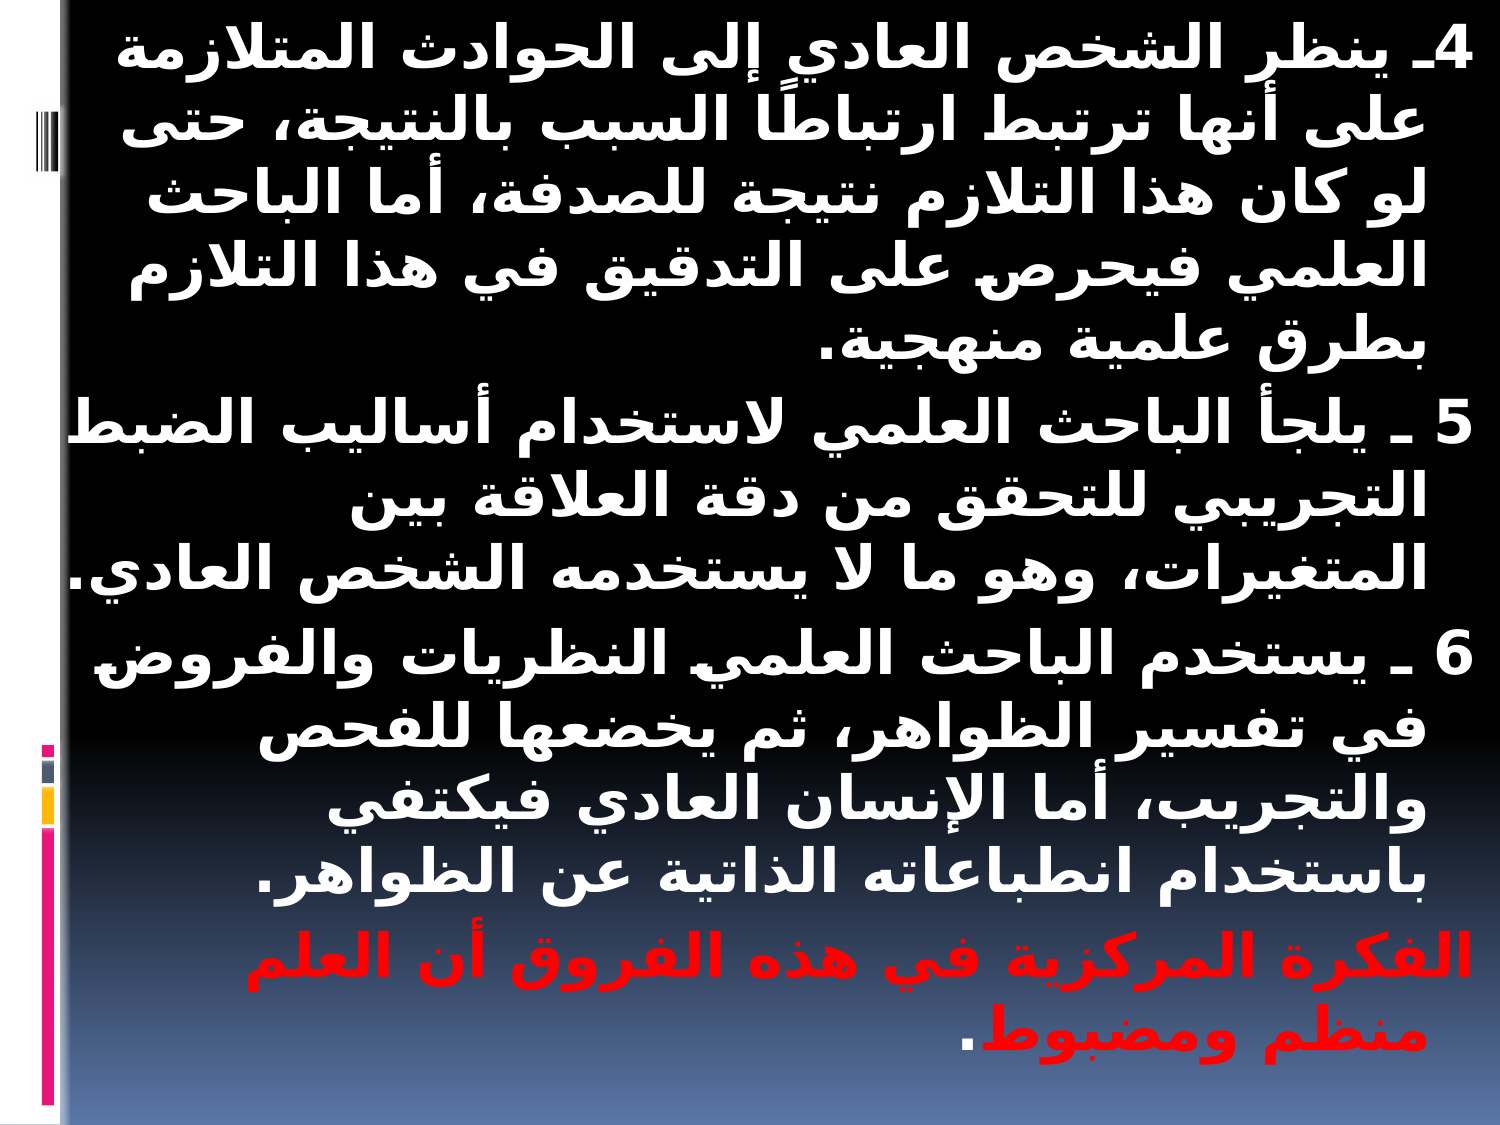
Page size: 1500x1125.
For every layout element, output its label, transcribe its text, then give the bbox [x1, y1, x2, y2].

list 4ـ ينظر الشخص العادي إلى الحوادث المتلازمة على أنها ترتبط ارتباطًا السبب بالنتيجة، حتى لو كان هذا التلازم نتيجة للصدفة، أما الباحث العلمي فيحرص على التدقيق في هذا التلازم بطرق علمية منهجية. 5 ـ يلجأ الباحث العلمي لاستخدام أساليب الضبط التجريبي للتحقق من دقة العلاقة بين المتغيرات، وهو ما لا يستخدمه الشخص العادي. 6 ـ يستخدم الباحث العلمي النظريات والفروض في تفسير الظواهر، ثم يخضعها للفحص والتجريب، أما الإنسان العادي فيكتفي باستخدام انطباعاته الذاتية عن الظواهر. الفكرة المركزية في هذه الفروق أن العلم منظم ومضبوط. [41, 0, 1500, 1094]
